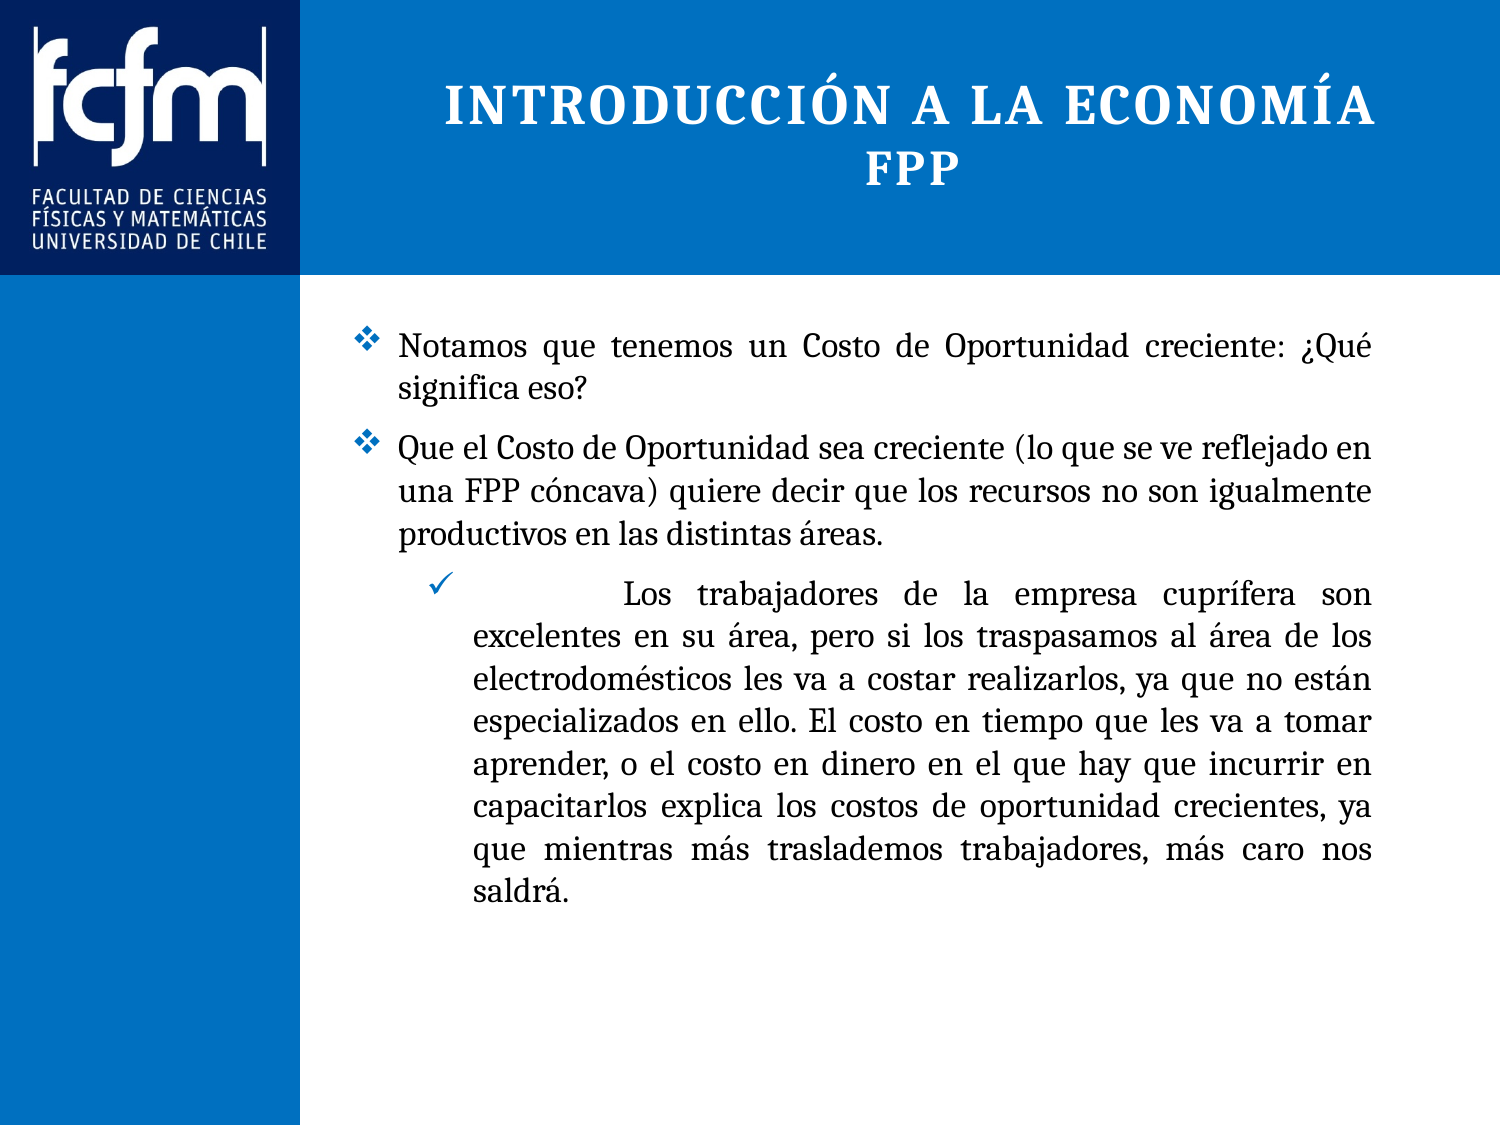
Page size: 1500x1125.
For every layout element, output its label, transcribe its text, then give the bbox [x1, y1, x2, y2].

picture [29, 18, 272, 254]
title Introducción a la economía FPP [399, 37, 1425, 225]
text_box Notamos que tenemos un Costo de Oportunidad creciente: ¿Qué significa eso? Que el Costo de Oportunidad sea creciente (lo que se ve reflejado en una FPP cóncava) quiere decir que los recursos no son igualmente productivos en las distintas áreas. Los trabajadores de la empresa cuprífera son excelentes en su área, pero si los traspasamos al área de los electrodomésticos les va a costar realizarlos, ya que no están especializados en ello. El costo en tiempo que les va a tomar aprender, o el costo en dinero en el que hay que incurrir en capacitarlos explica los costos de oportunidad crecientes, ya que mientras más traslademos trabajadores, más caro nos saldrá. [336, 531, 1388, 978]
text_box Notamos que tenemos un Costo de Oportunidad creciente: ¿Qué significa eso? Que el Costo de Oportunidad sea creciente (lo que se ve reflejado en una FPP cóncava) quiere decir que los recursos no son igualmente productivos en las distintas áreas. Los trabajadores de la empresa cuprífera son excelentes en su área, pero si los traspasamos al área de los electrodomésticos les va a costar realizarlos, ya que no están especializados en ello. El costo en tiempo que les va a tomar aprender, o el costo en dinero en el que hay que incurrir en capacitarlos explica los costos de oportunidad crecientes, ya que mientras más traslademos trabajadores, más caro nos saldrá. [336, 314, 1388, 530]
